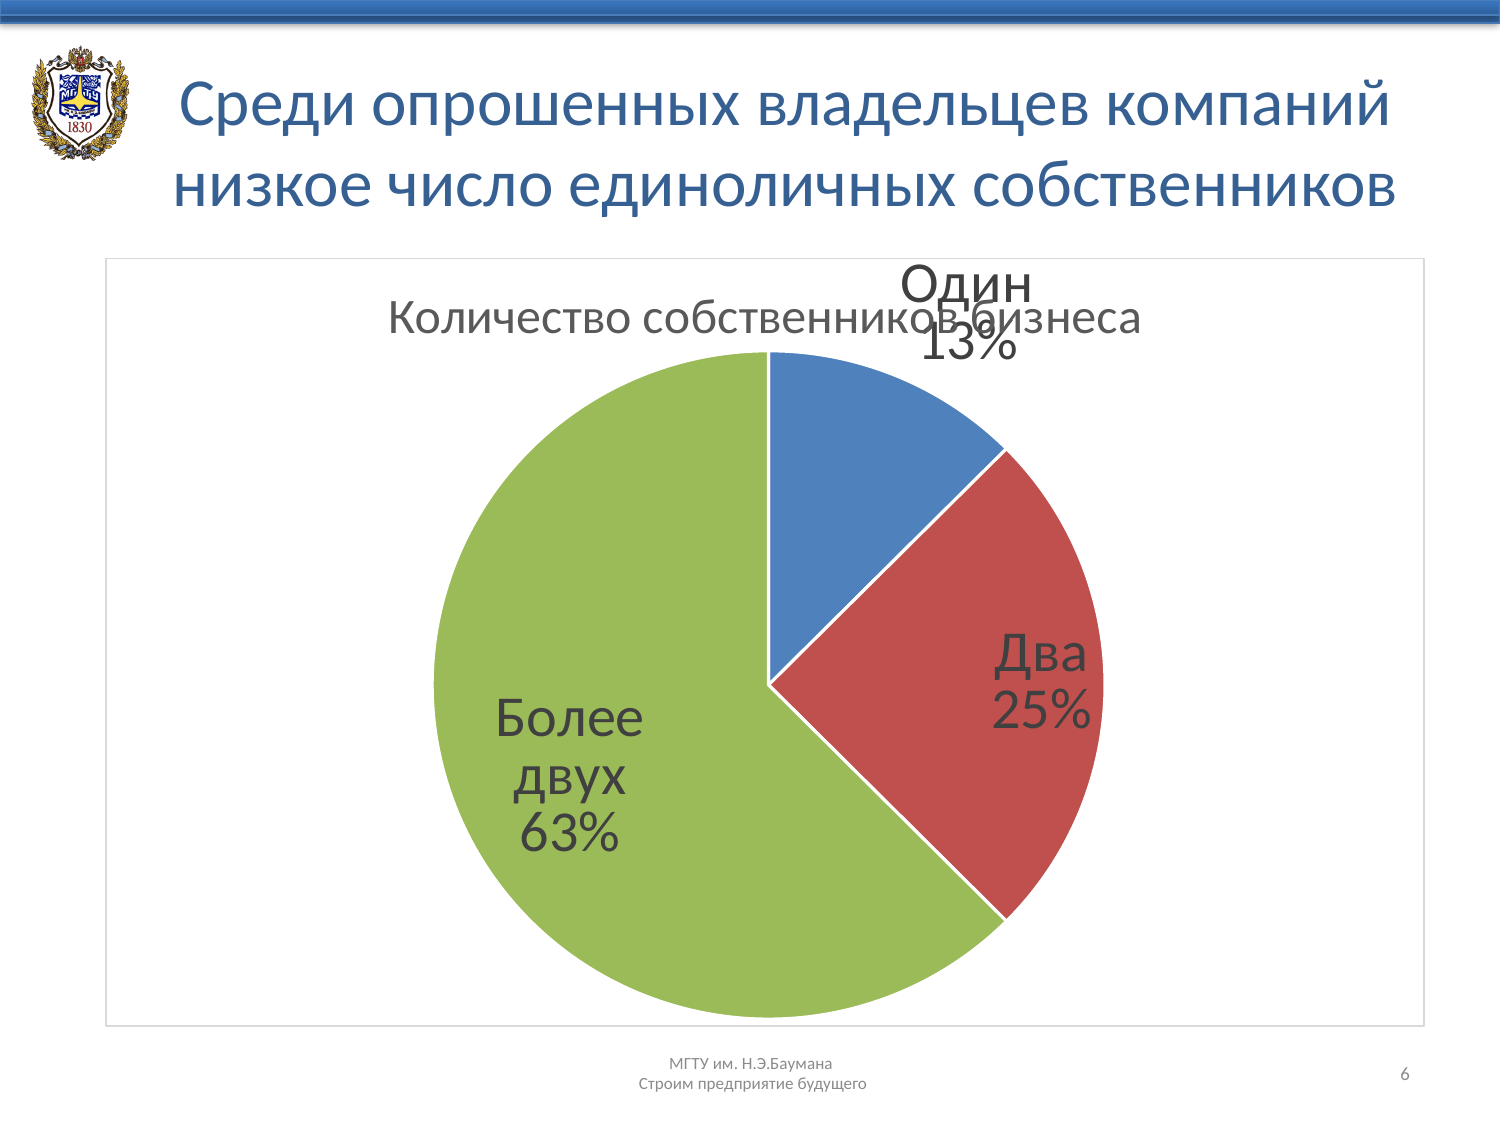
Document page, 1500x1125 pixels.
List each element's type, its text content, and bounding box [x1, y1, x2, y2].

slide_number 6 [1074, 1042, 1425, 1103]
chart [104, 253, 1426, 1027]
picture [31, 43, 132, 162]
title Среди опрошенных владельцев компаний низкое число единоличных собственников [147, 45, 1425, 233]
